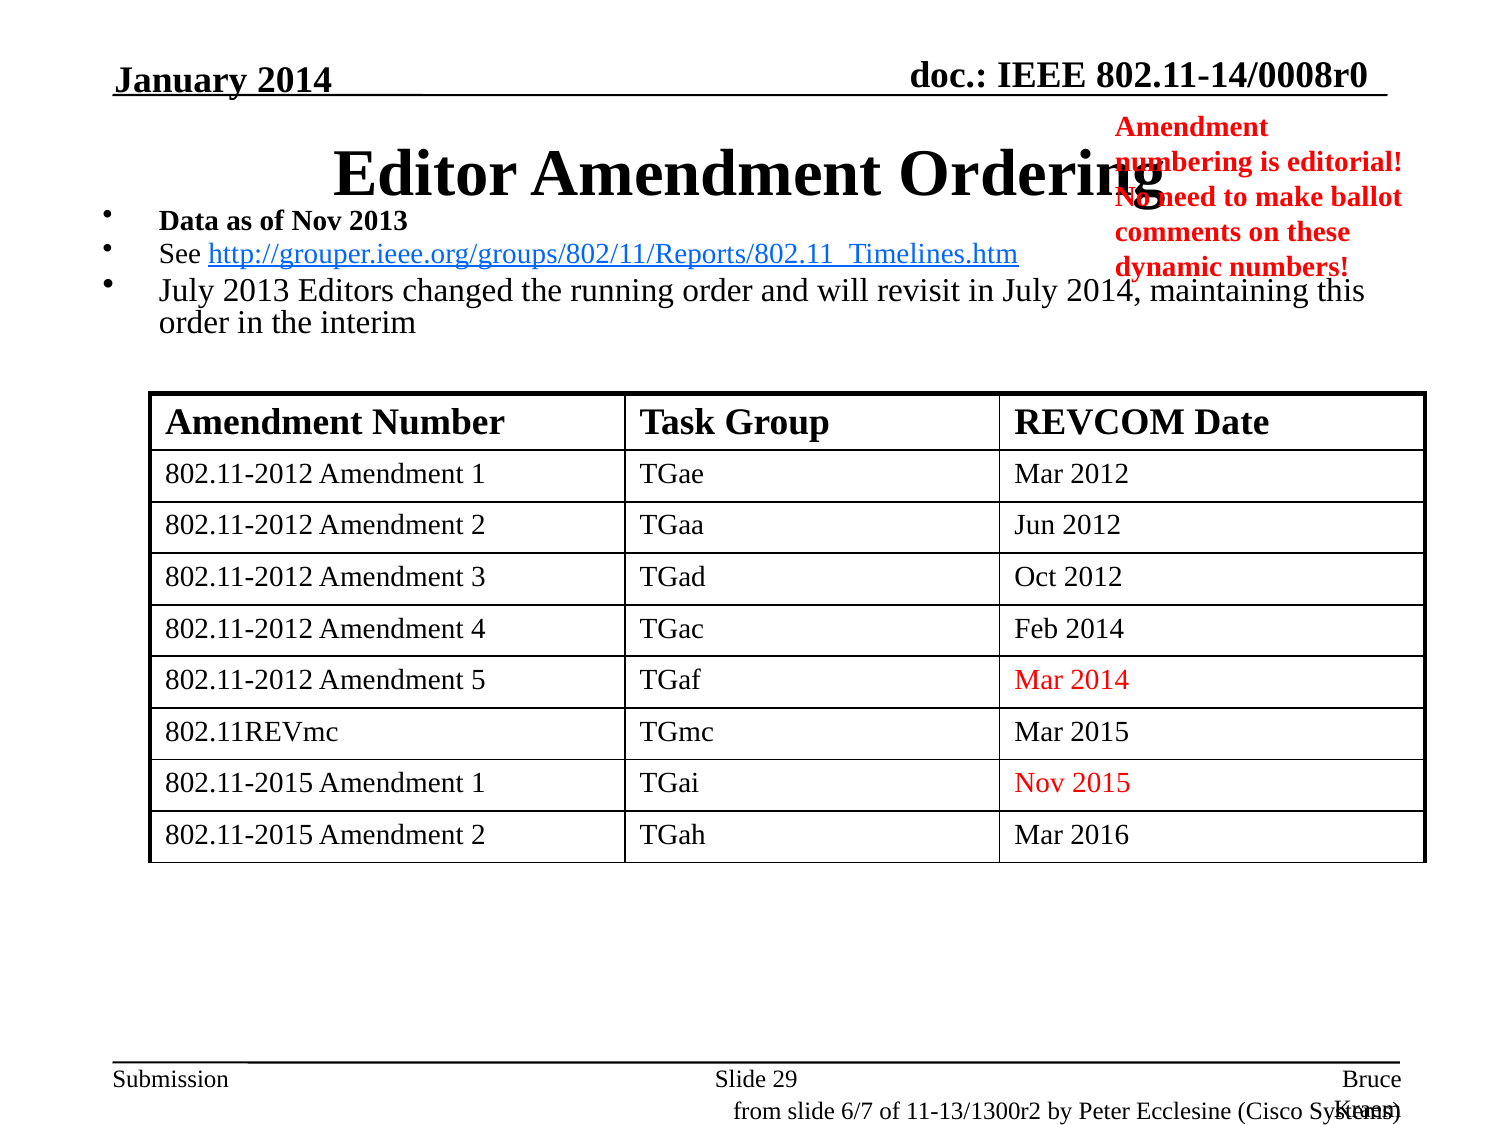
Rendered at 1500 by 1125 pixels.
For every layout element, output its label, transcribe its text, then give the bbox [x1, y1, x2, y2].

text_box Data as of Nov 2013 See http://grouper.ieee.org/groups/802/11/Reports/802.11_Timelines.htm July 2013 Editors changed the running order and will revisit in July 2014, maintaining this order in the interim [87, 200, 1388, 388]
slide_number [114, 54, 374, 100]
table_cell Mar 2012 [1000, 451, 1423, 501]
table_cell 802.11-2012 Amendment 4 [152, 606, 624, 655]
table_cell 802.11-2012 Amendment 2 [152, 503, 624, 552]
table_cell Oct 2012 [1000, 554, 1423, 604]
text_box from slide 6/7 of 11-13/1300r2 by Peter Ecclesine (Cisco Systems) [343, 1087, 1417, 1125]
table_cell Mar 2014 [1000, 657, 1423, 707]
footer Bruce Kraemer, Marvell [1325, 1062, 1402, 1087]
table_cell 802.11REVmc [152, 709, 624, 759]
table_header Task Group [626, 396, 999, 449]
title Editor Amendment Ordering [112, 112, 1100, 200]
table_cell 802.11-2015 Amendment 2 [152, 812, 624, 862]
table_cell TGaf [626, 657, 999, 707]
table_cell 802.11-2012 Amendment 5 [152, 657, 624, 707]
table_cell TGmc [626, 709, 999, 759]
table_cell TGai [626, 760, 999, 810]
table_cell 802.11-2012 Amendment 3 [152, 554, 624, 604]
table_cell 802.11-2015 Amendment 1 [152, 760, 624, 810]
table_header REVCOM Date [1000, 396, 1423, 449]
table_cell 802.11-2012 Amendment 1 [152, 451, 624, 501]
table_cell Mar 2015 [1000, 709, 1423, 759]
table_cell TGaa [626, 503, 999, 552]
text_box Amendment numbering is editorial! No need to make ballot comments on these dynamic numbers! [1100, 99, 1425, 290]
table_cell TGad [626, 554, 999, 604]
table_cell Nov 2015 [1000, 760, 1423, 810]
table_cell TGac [626, 606, 999, 655]
table_cell Jun 2012 [1000, 503, 1423, 552]
table_cell TGah [626, 812, 999, 862]
table_cell Feb 2014 [1000, 606, 1423, 655]
table_cell Mar 2016 [1000, 812, 1423, 862]
table_cell TGae [626, 451, 999, 501]
table_header Amendment Number [152, 396, 624, 449]
slide_number Slide 29 [714, 1062, 798, 1087]
